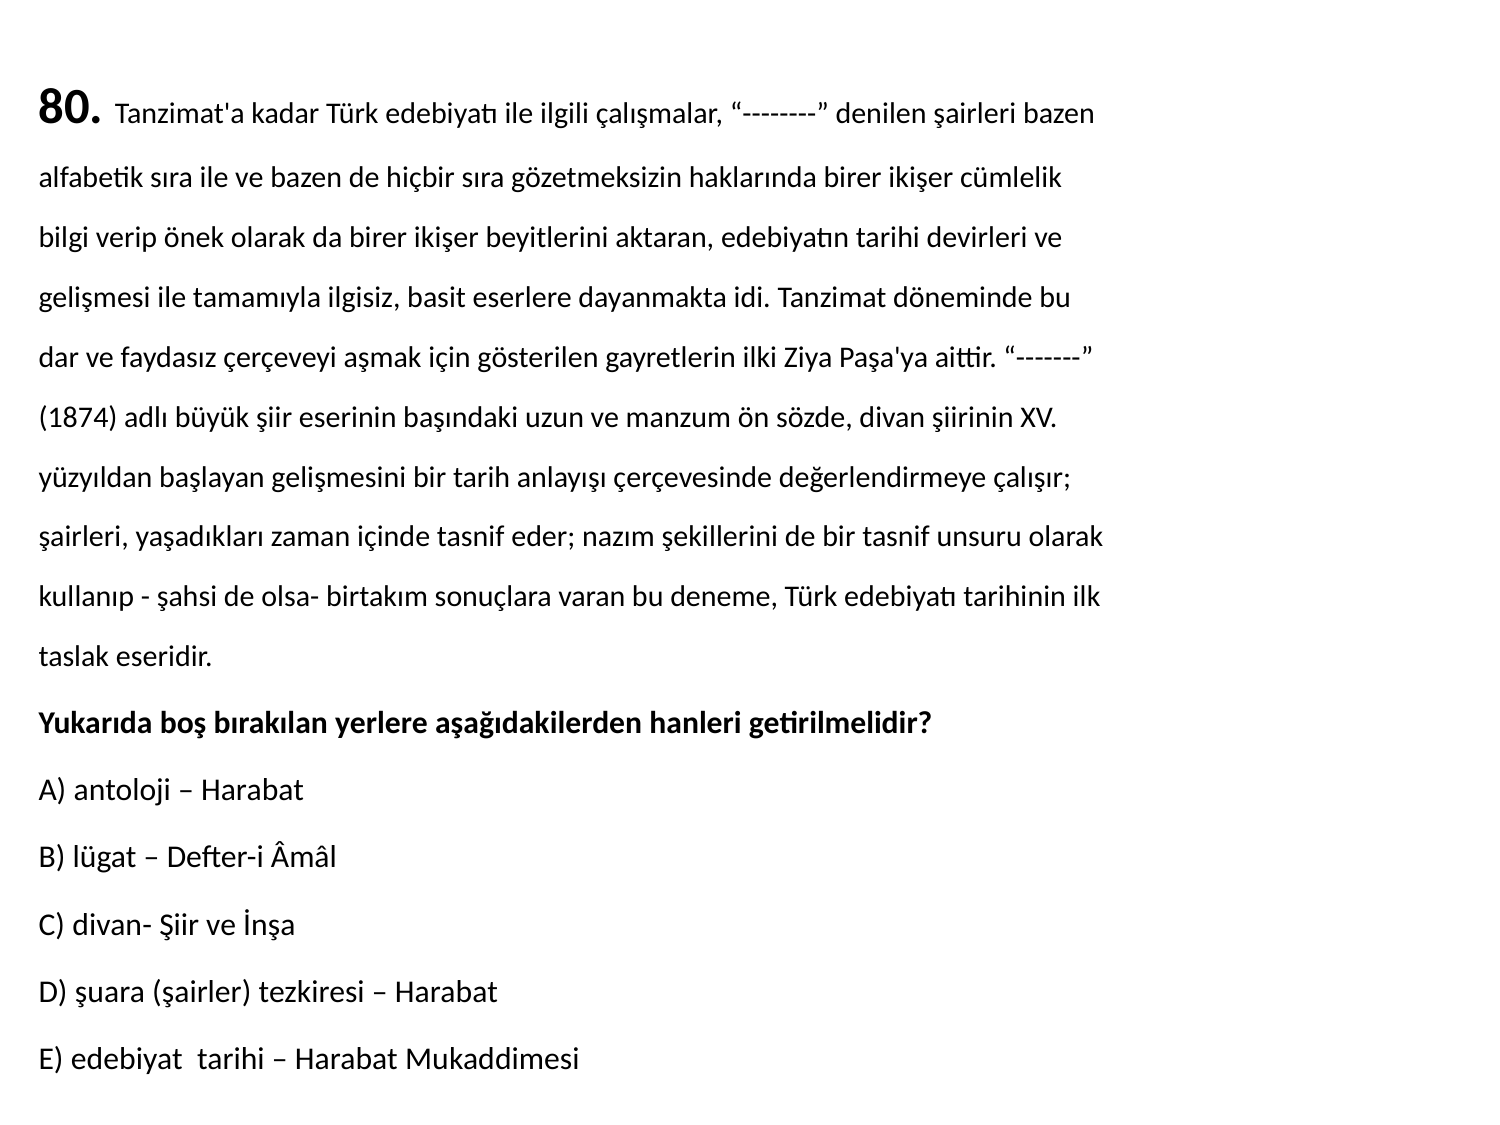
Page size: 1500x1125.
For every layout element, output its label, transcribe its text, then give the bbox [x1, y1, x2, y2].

list 80. Tanzimat'a kadar Türk edebiyatı ile ilgili çalışmalar, “--------” denilen şairleri bazen alfabetik sıra ile ve bazen de hiçbir sıra gözetmeksizin haklarında birer ikişer cümlelik bilgi verip önek olarak da birer ikişer beyitlerini aktaran, edebiyatın tarihi devirleri ve gelişmesi ile tamamıyla ilgisiz, basit eserlere dayanmakta idi. Tanzimat döneminde bu dar ve faydasız çerçeveyi aşmak için gösterilen gayretlerin ilki Ziya Paşa'ya aittir. “-------” (1874) adlı büyük şiir eserinin başındaki uzun ve manzum ön sözde, divan şiirinin XV. yüzyıldan başlayan gelişmesini bir tarih anlayışı çerçevesinde değerlendirmeye çalışır; şairleri, yaşadıkları zaman içinde tasnif eder; nazım şekillerini de bir tasnif unsuru olarak kullanıp - şahsi de olsa- birtakım sonuçlara varan bu deneme, Türk edebiyatı tarihinin ilk taslak eseridir. Yukarıda boş bırakılan yerlere aşağıdakilerden hanleri getirilmelidir? A) antoloji – Harabat B) lügat – Defter-i Âmâl C) divan- Şiir ve İnşa D) şuara (şairler) tezkiresi – Harabat E) edebiyat tarihi – Harabat Mukaddimesi [23, 35, 1477, 1090]
